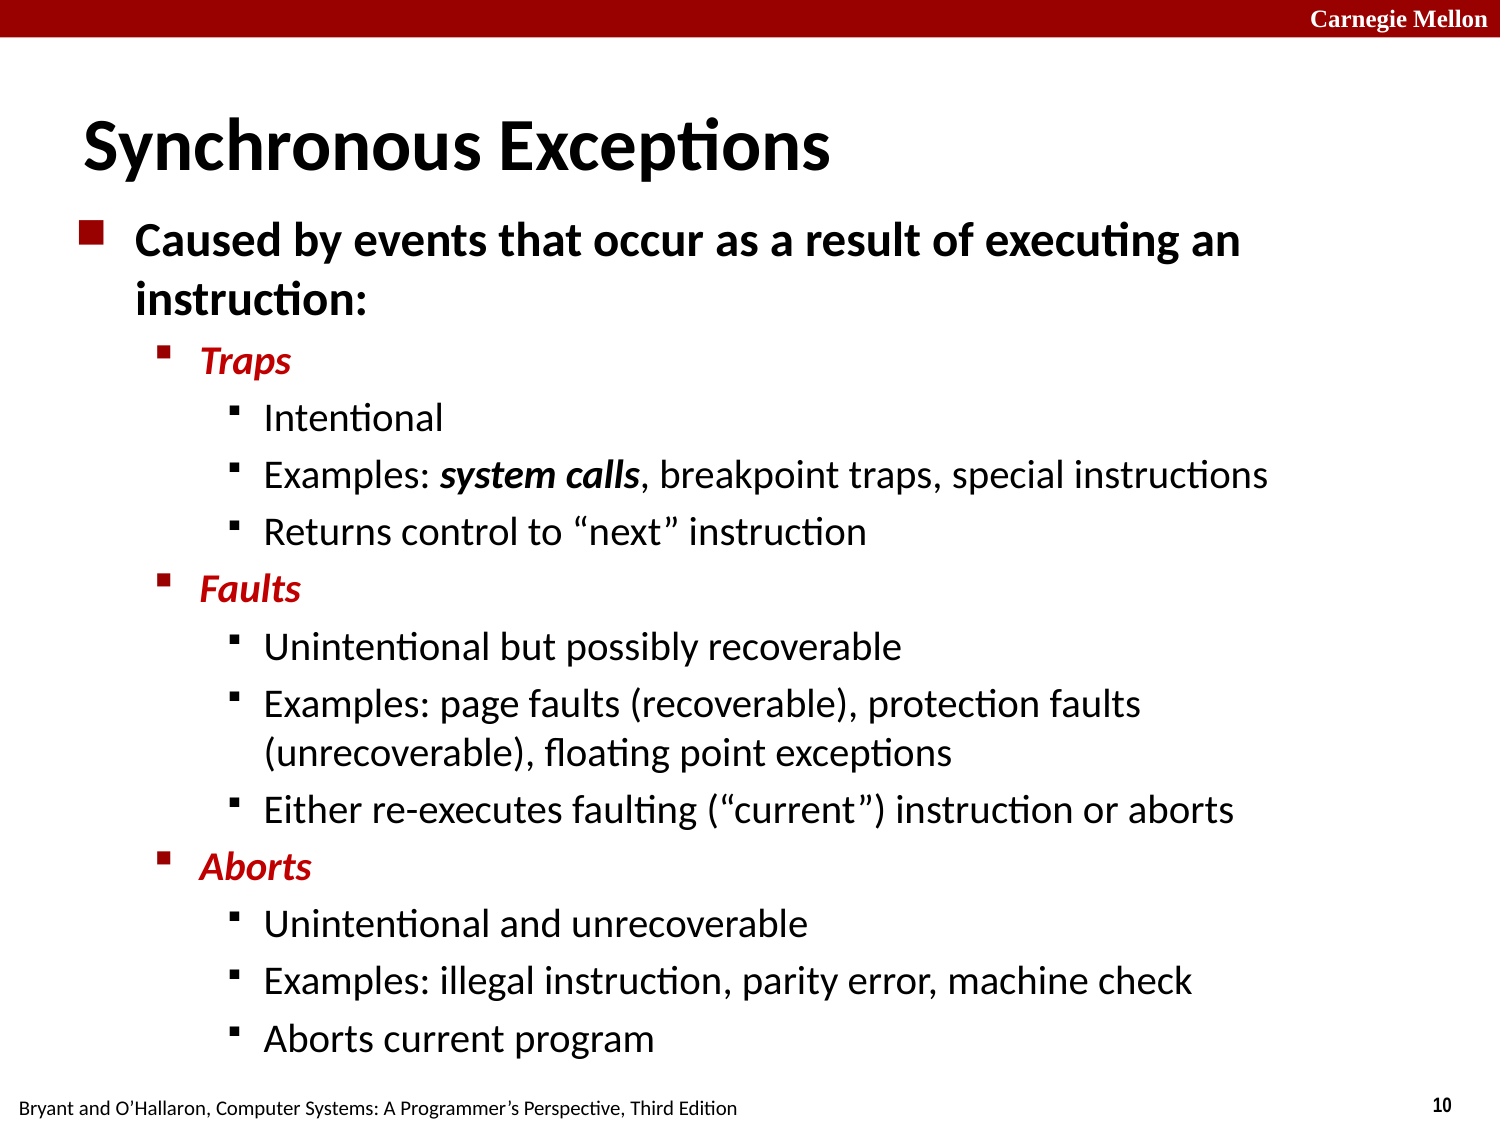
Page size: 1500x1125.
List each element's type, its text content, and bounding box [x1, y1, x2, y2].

title Synchronous Exceptions [68, 93, 1188, 188]
list Caused by events that occur as a result of executing an instruction: Traps Intentional Examples: system calls, breakpoint traps, special instructions Returns control to “next” instruction Faults Unintentional but possibly recoverable Examples: page faults (recoverable), protection faults (unrecoverable), floating point exceptions Either re-executes faulting (“current”) instruction or aborts Aborts Unintentional and unrecoverable Examples: illegal instruction, parity error, machine check Aborts current program [64, 199, 1361, 1076]
